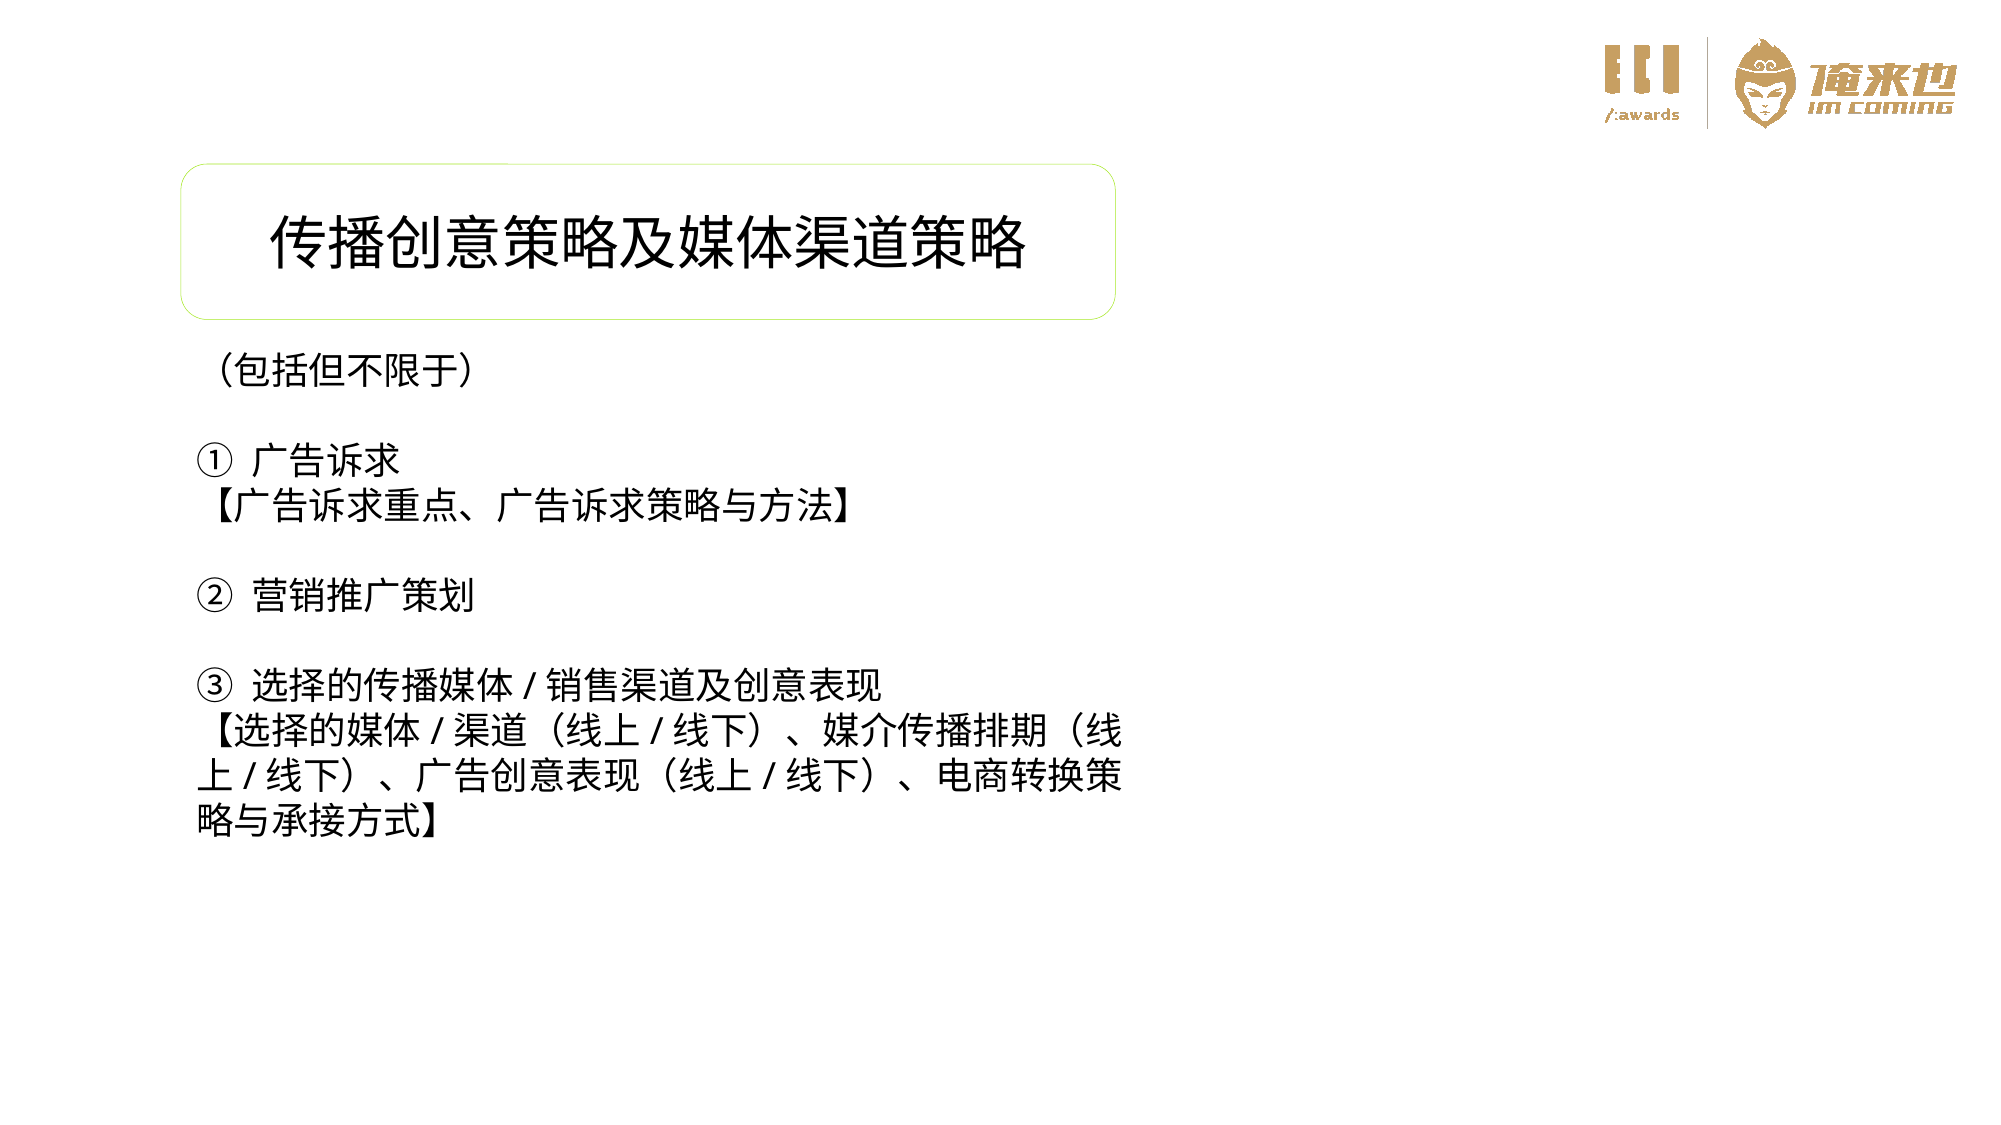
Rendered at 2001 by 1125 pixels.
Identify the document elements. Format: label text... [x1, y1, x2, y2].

text_box 传播创意策略及媒体渠道策略 [179, 162, 1117, 321]
text_box （包括但不限于） ① 广告诉求 【广告诉求重点、广告诉求策略与方法】 ② 营销推广策划 ③ 选择的传播媒体/销售渠道及创意表现 【选择的媒体/渠道（线上/线下）、媒介传播排期（线上/线下）、广告创意表现（线上/线下）、电商转换策略与承接方式】 [181, 340, 1159, 850]
picture [1605, 37, 1957, 129]
